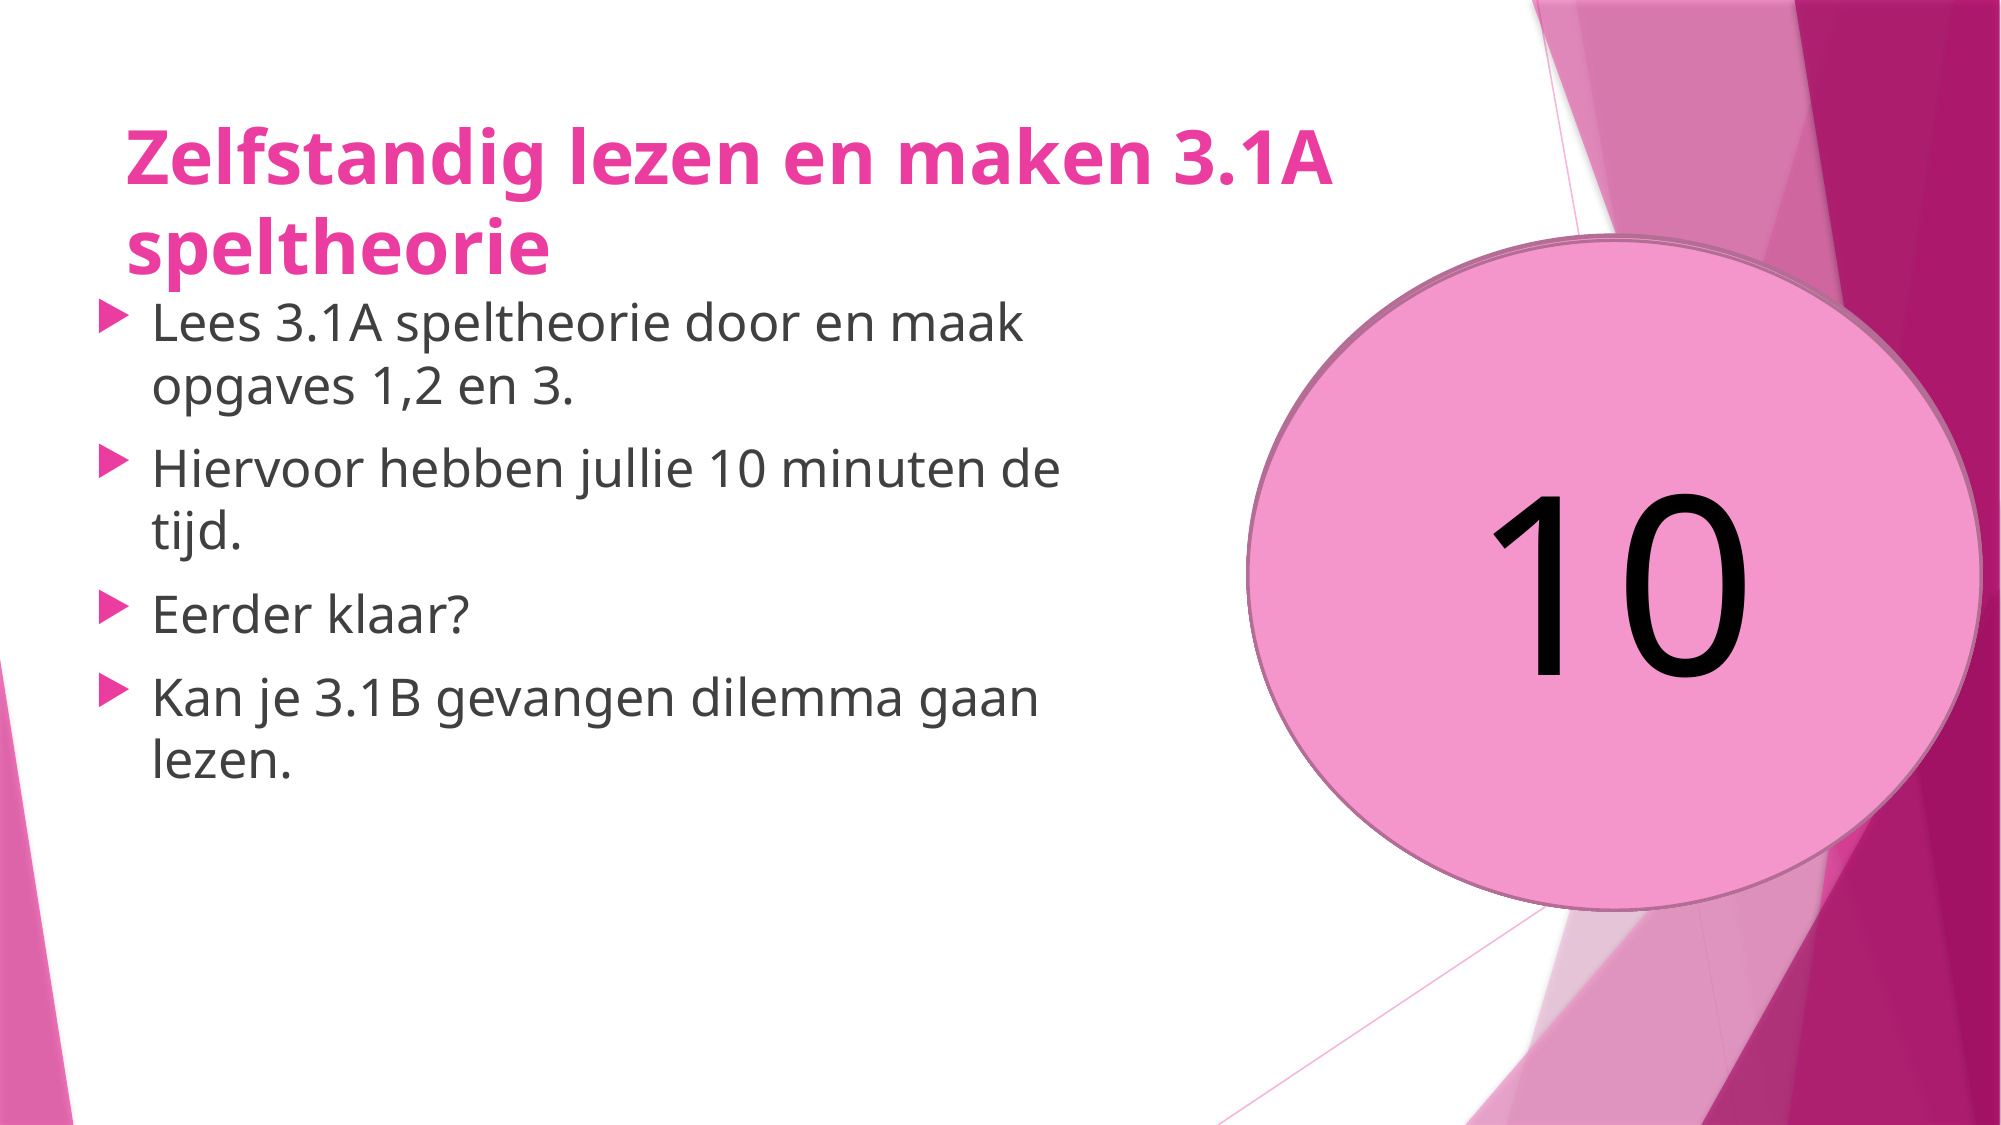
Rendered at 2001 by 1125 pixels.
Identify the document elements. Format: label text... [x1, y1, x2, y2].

text_box 10 [1246, 238, 1983, 912]
text_box 9 [1254, 234, 1975, 502]
title Zelfstandig lezen en maken 3.1A speltheorie [111, 101, 1522, 319]
list Lees 3.1A speltheorie door en maak opgaves 1,2 en 3. Hiervoor hebben jullie 10 minuten de tijd. Eerder klaar? Kan je 3.1B gevangen dilemma gaan lezen. [80, 282, 1175, 1125]
